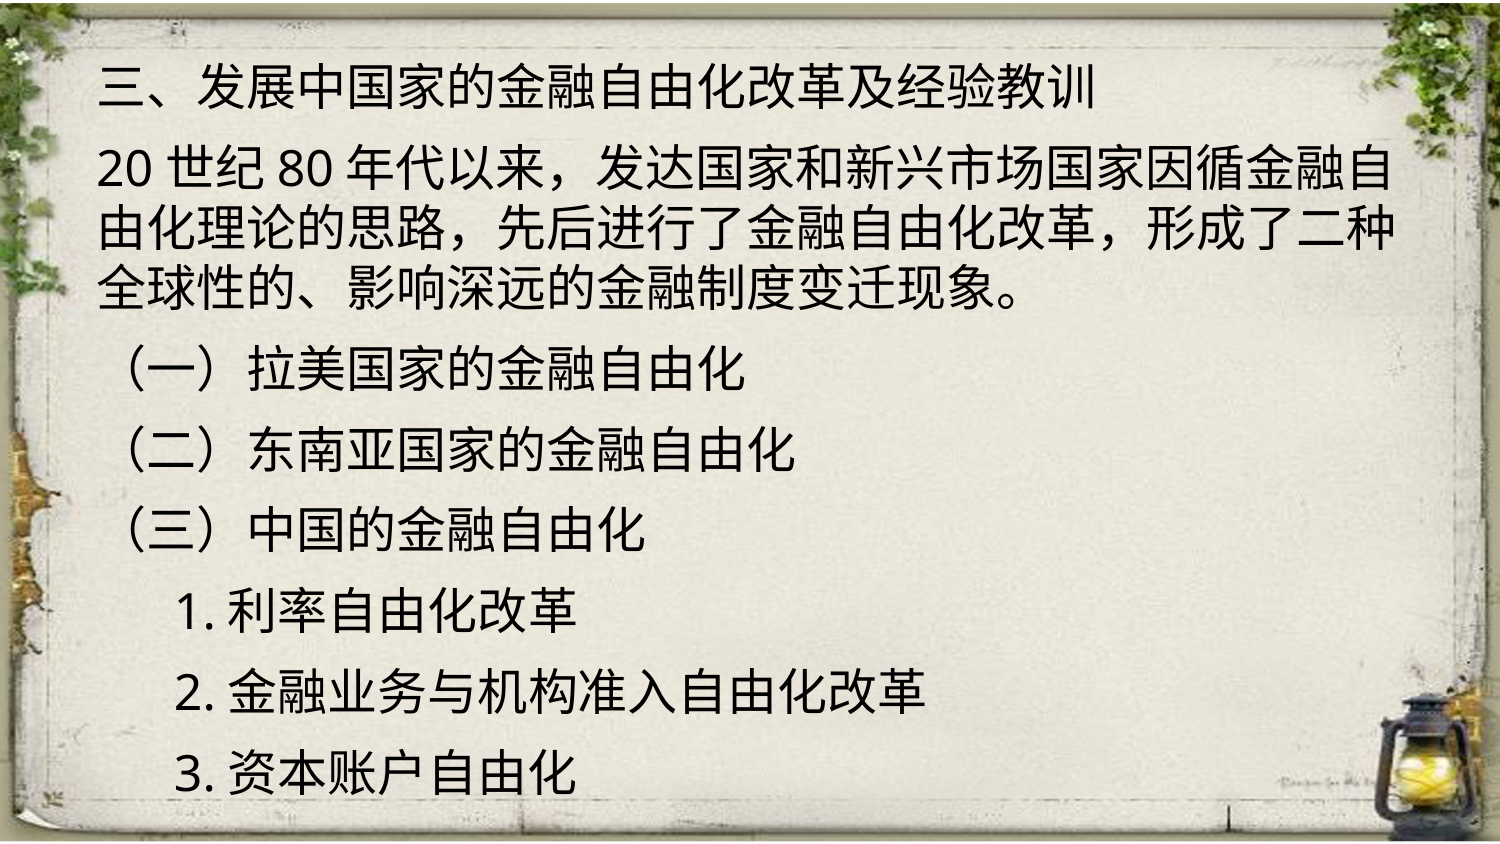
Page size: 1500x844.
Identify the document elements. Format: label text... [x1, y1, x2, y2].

list 三、发展中国家的金融自由化改革及经验教训 20世纪80年代以来，发达国家和新兴市场国家因循金融自由化理论的思路，先后进行了金融自由化改革，形成了二种全球性的、影响深远的金融制度变迁现象。 （一）拉美国家的金融自由化 （二）东南亚国家的金融自由化 （三）中国的金融自由化 1.利率自由化改革 2.金融业务与机构准入自由化改革 3.资本账户自由化 [80, 48, 1420, 844]
picture [0, 0, 1500, 844]
